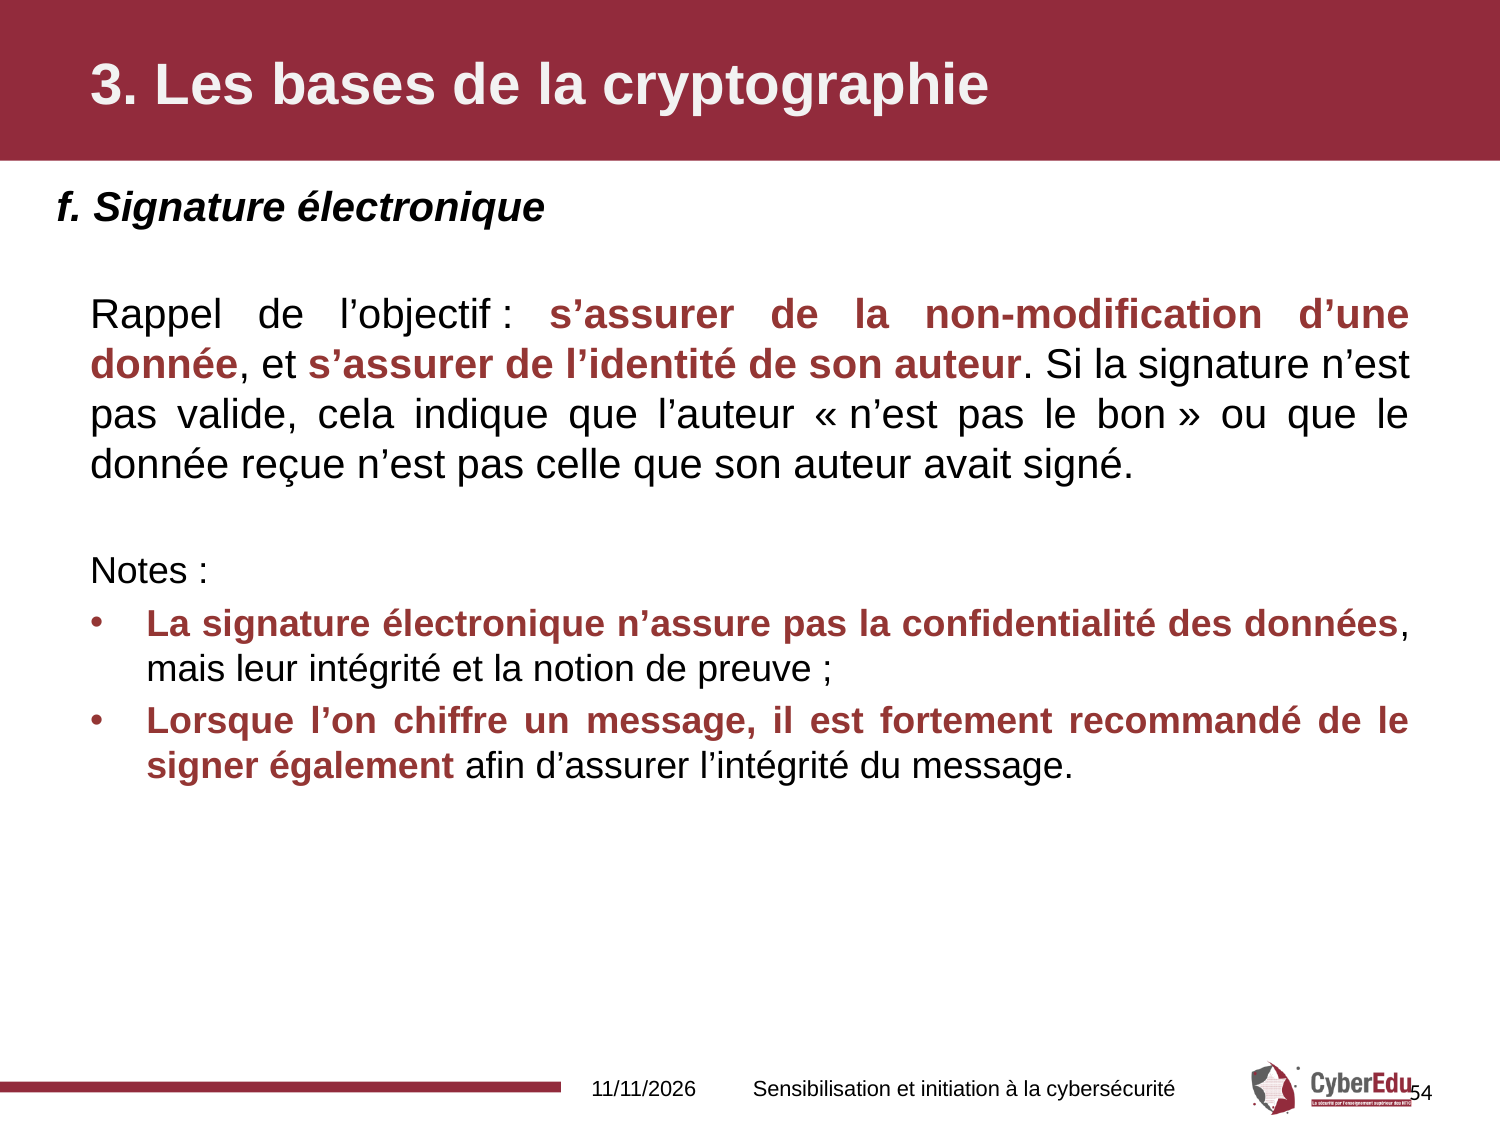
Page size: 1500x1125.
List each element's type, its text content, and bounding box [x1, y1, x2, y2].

text_box f. Signature électronique [41, 172, 1471, 268]
title 3. Les bases de la cryptographie [75, 1, 1425, 161]
picture [1246, 1060, 1412, 1115]
footer Sensibilisation et initiation à la cybersécurité [738, 1057, 1236, 1118]
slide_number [561, 1057, 727, 1118]
list Rappel de l’objectif : s’assurer de la non-modification d’une donnée, et s’assurer de l’identité de son auteur. Si la signature n’est pas valide, cela indique que l’auteur « n’est pas le bon » ou que le donnée reçue n’est pas celle que son auteur avait signé. Notes : La signature électronique n’assure pas la confidentialité des données, mais leur intégrité et la notion de preuve ; Lorsque l’on chiffre un message, il est fortement recommandé de le signer également afin d’assurer l’intégrité du message. [75, 278, 1425, 1035]
